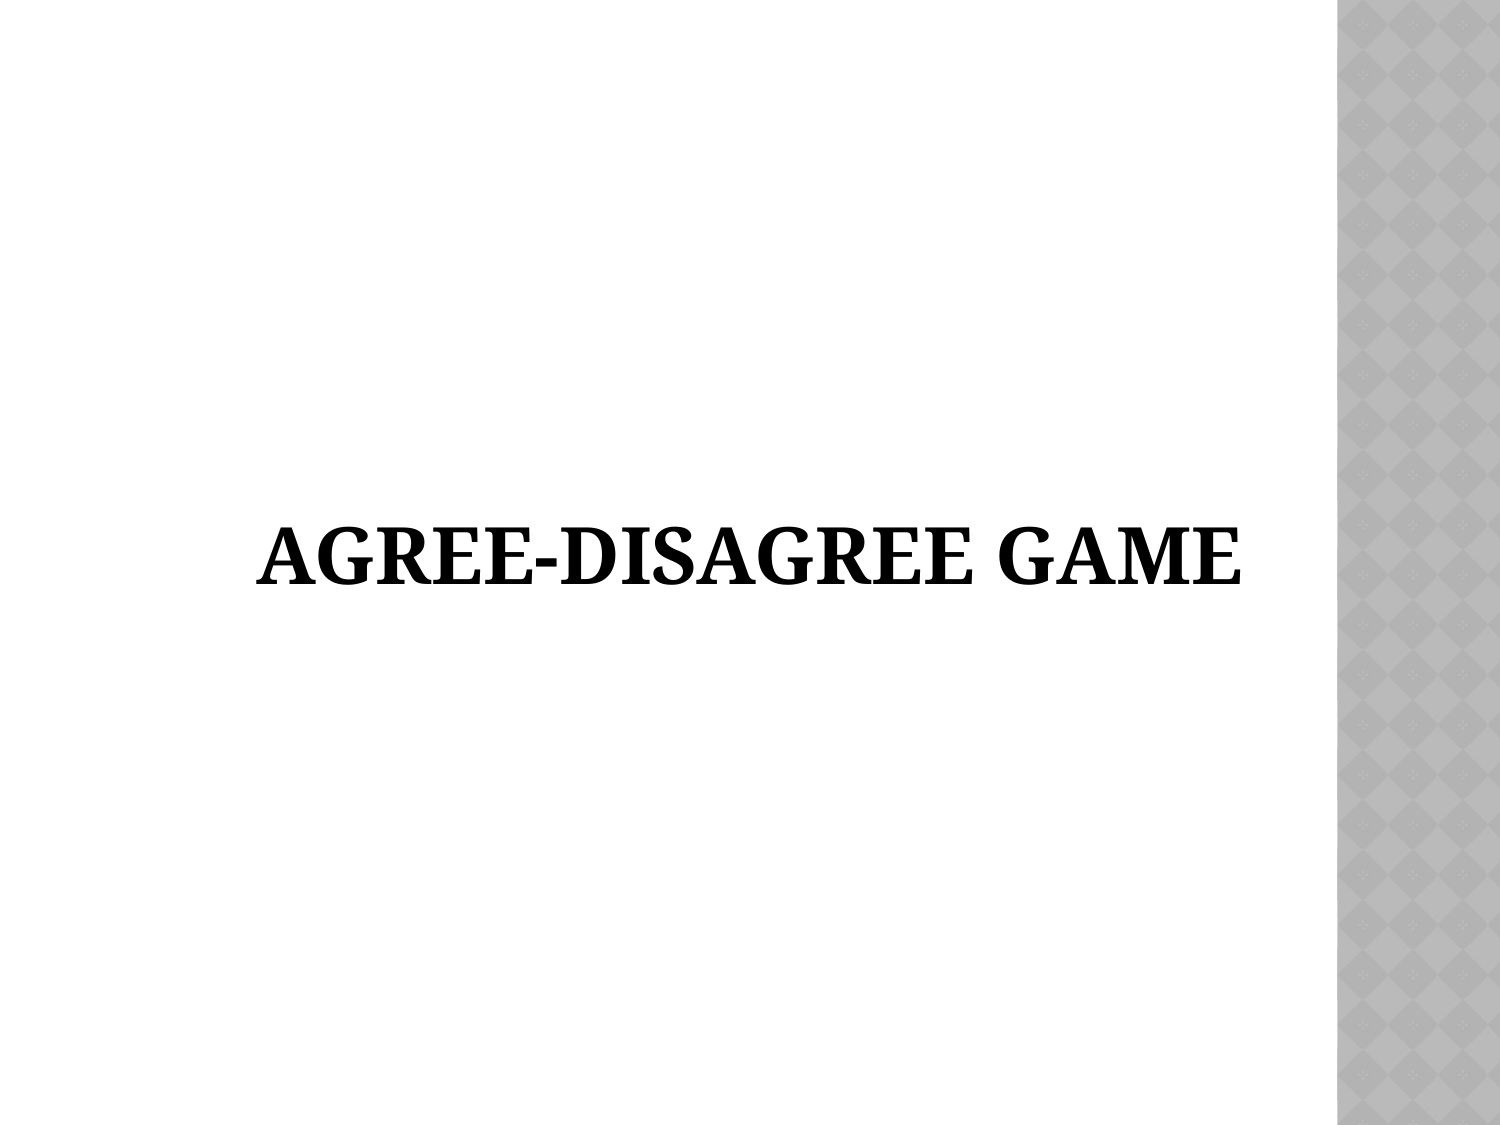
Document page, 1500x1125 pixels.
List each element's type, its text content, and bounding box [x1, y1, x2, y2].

title Agree-Disagree Game [75, 412, 1425, 600]
